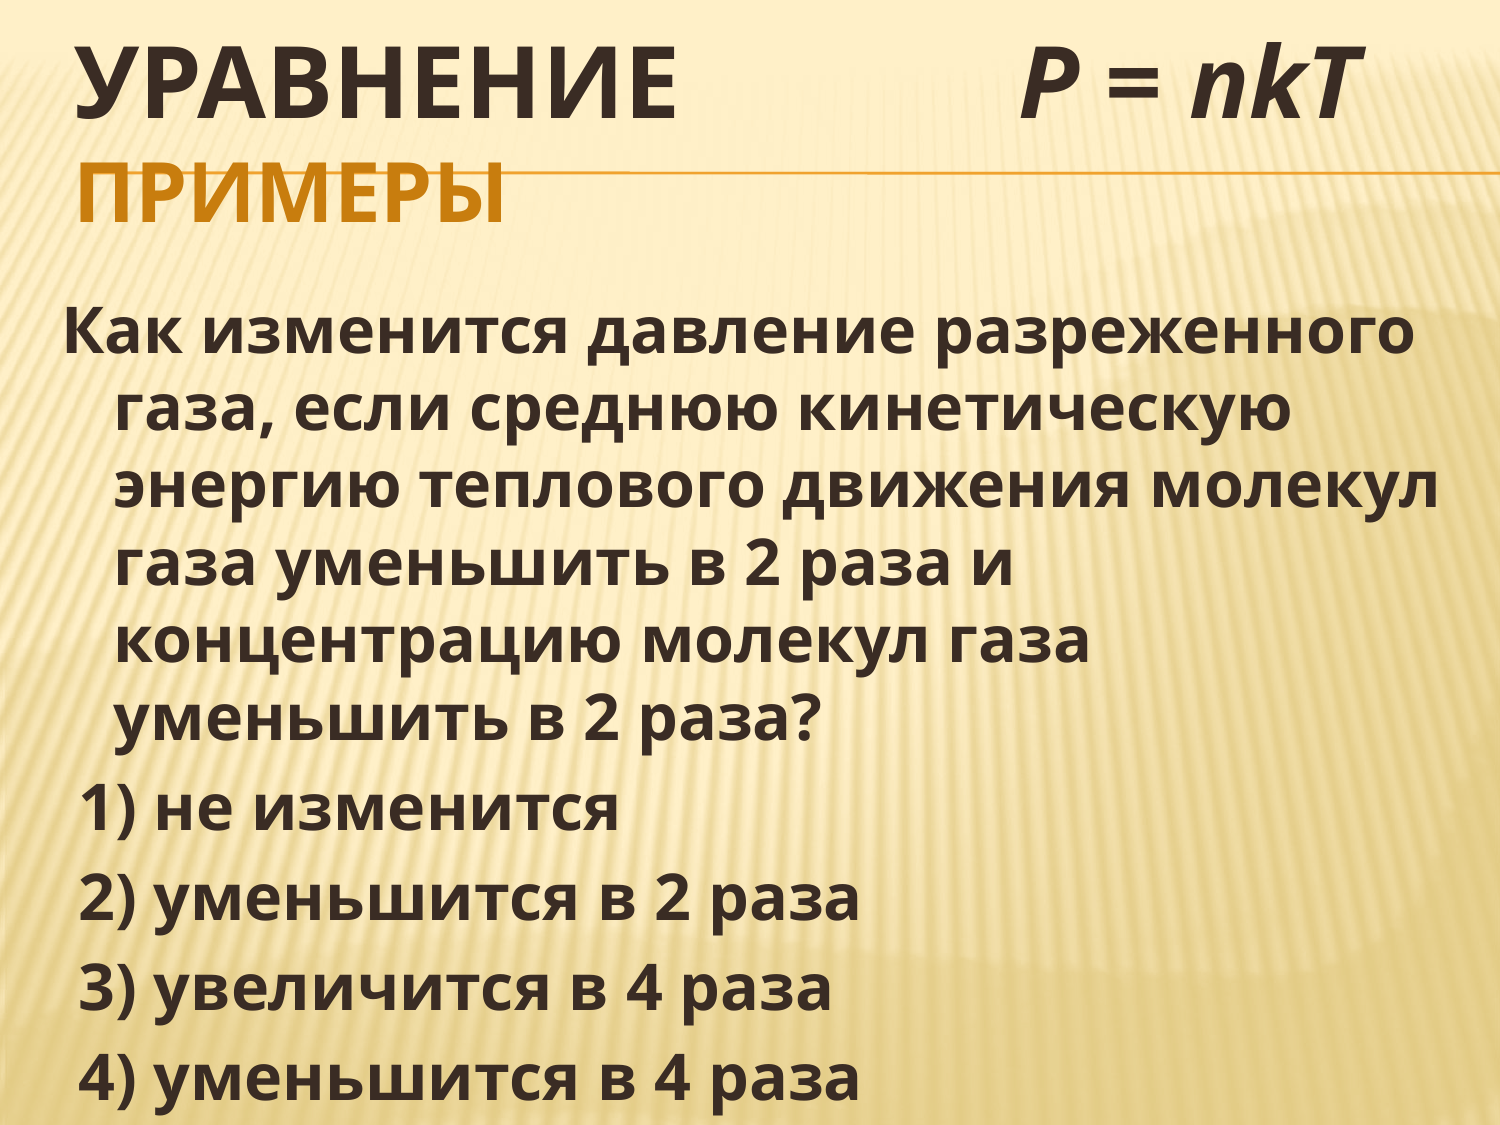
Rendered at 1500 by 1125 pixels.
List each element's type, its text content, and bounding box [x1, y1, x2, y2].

list Как изменится давление разреженного газа, если среднюю кинетическую энергию теплового движения молекул газа уменьшить в 2 раза и концентрацию молекул газа уменьшить в 2 раза? 1) не изменится 2) уменьшится в 2 раза 3) увеличится в 4 раза 4) уменьшится в 4 раза [46, 281, 1465, 1125]
title Уравнение p = nkT ПРИМЕРЫ [58, 0, 1425, 258]
